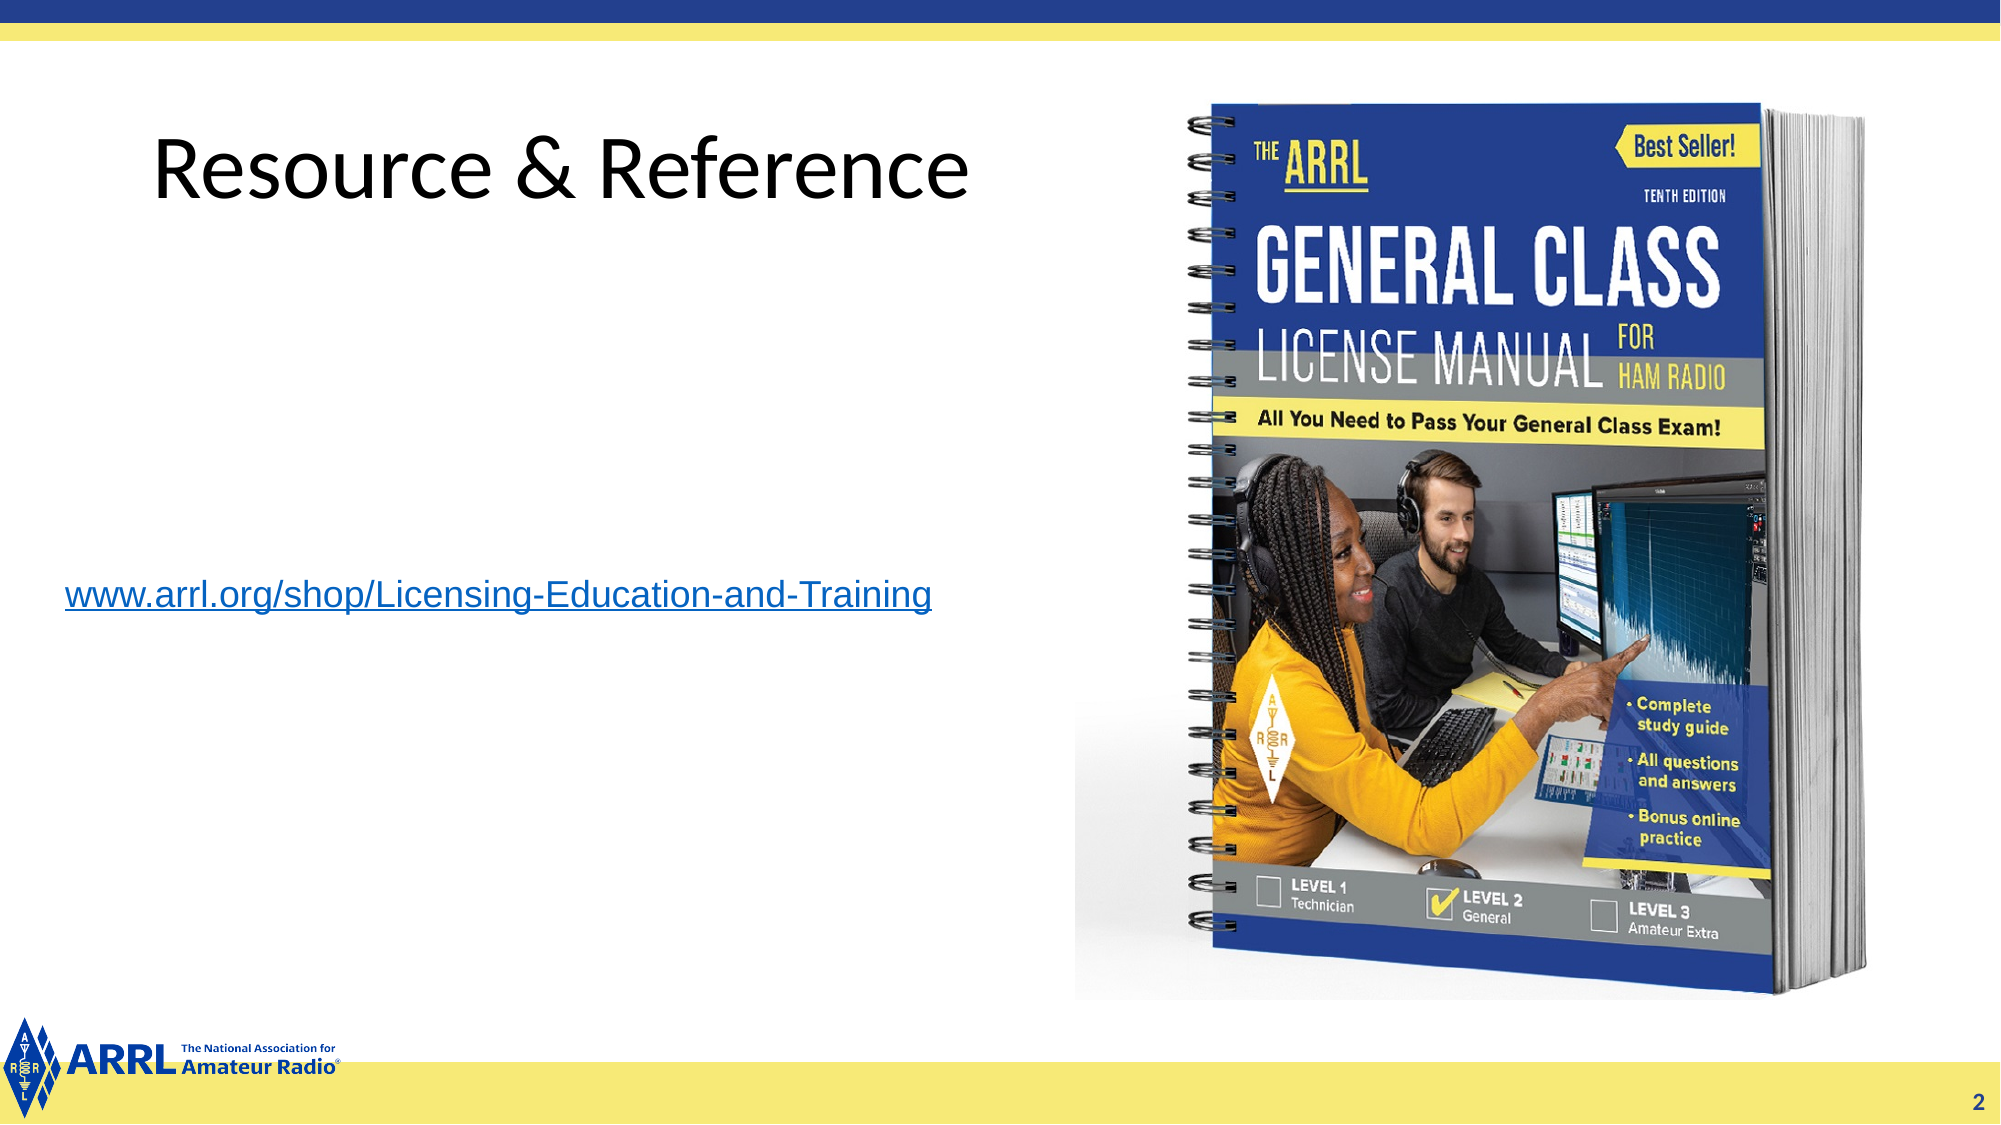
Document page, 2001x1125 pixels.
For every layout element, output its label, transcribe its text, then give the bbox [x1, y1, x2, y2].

picture [1, 1015, 342, 1121]
title Resource & Reference [137, 59, 1863, 278]
picture [1075, 84, 1991, 1000]
text_box www.arrl.org/shop/Licensing-Education-and-Training [50, 562, 983, 623]
